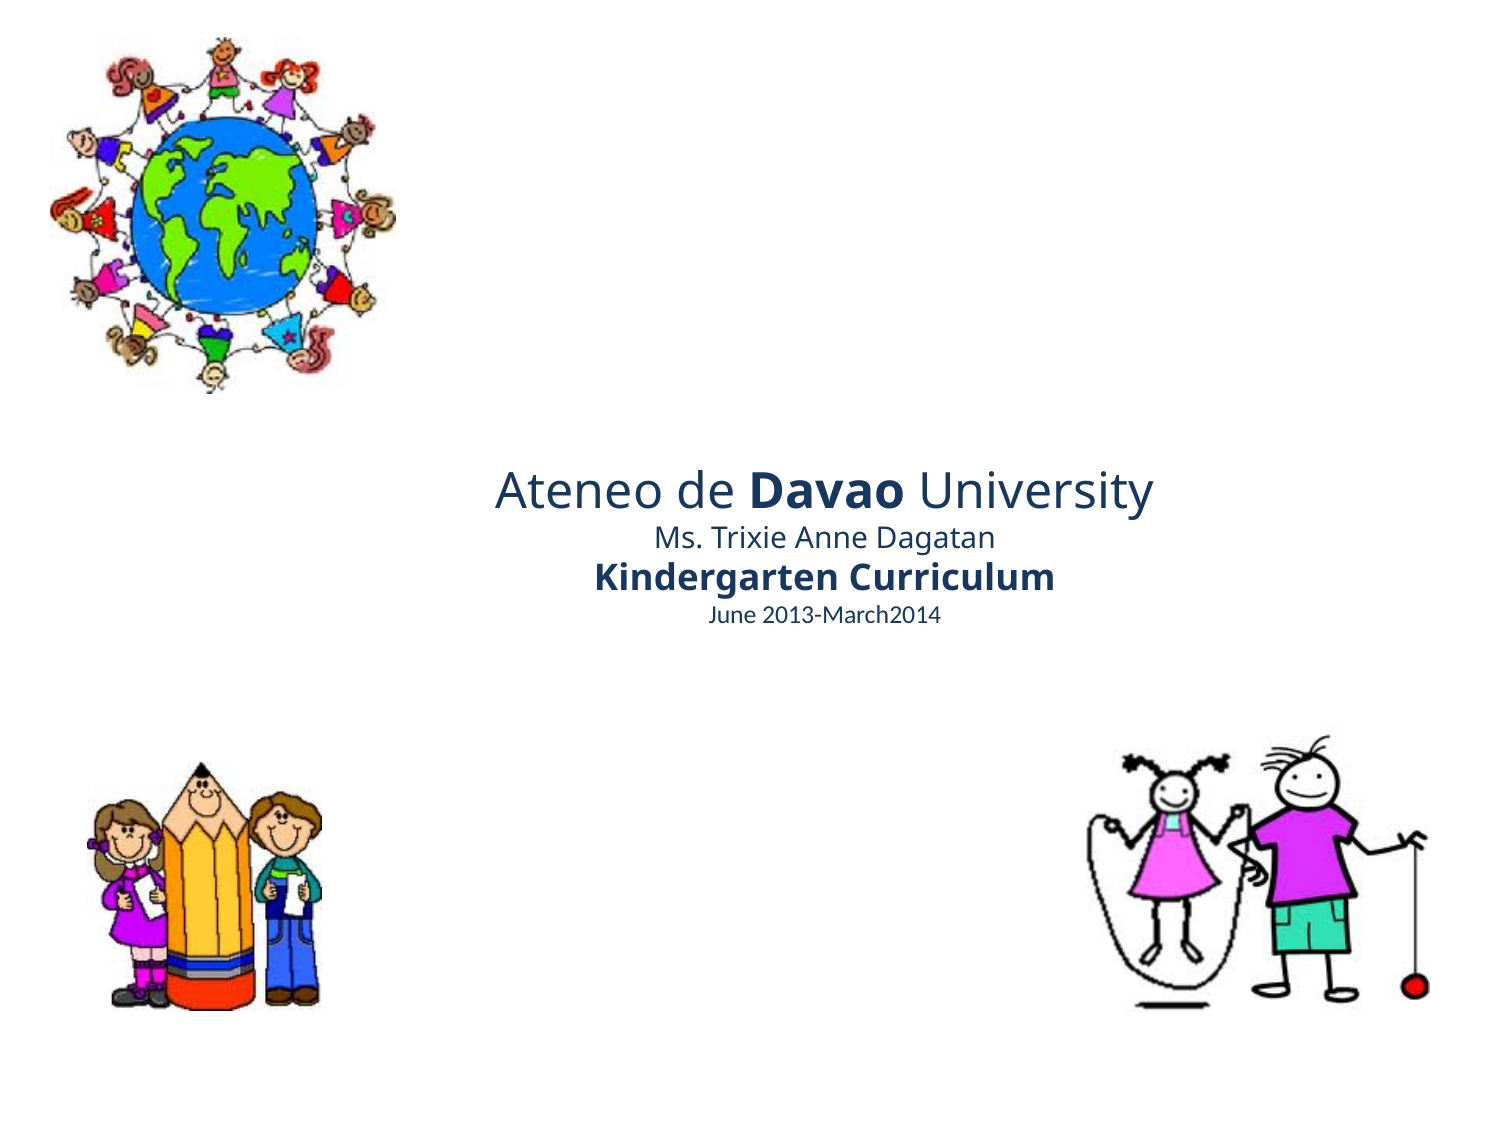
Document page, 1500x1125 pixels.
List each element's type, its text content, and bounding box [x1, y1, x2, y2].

title Ateneo de Davao University Ms. Trixie Anne Dagatan Kindergarten Curriculum June 2013-March2014 [150, 450, 1500, 638]
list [87, 762, 323, 1012]
picture [49, 37, 396, 394]
picture [1037, 724, 1430, 1040]
